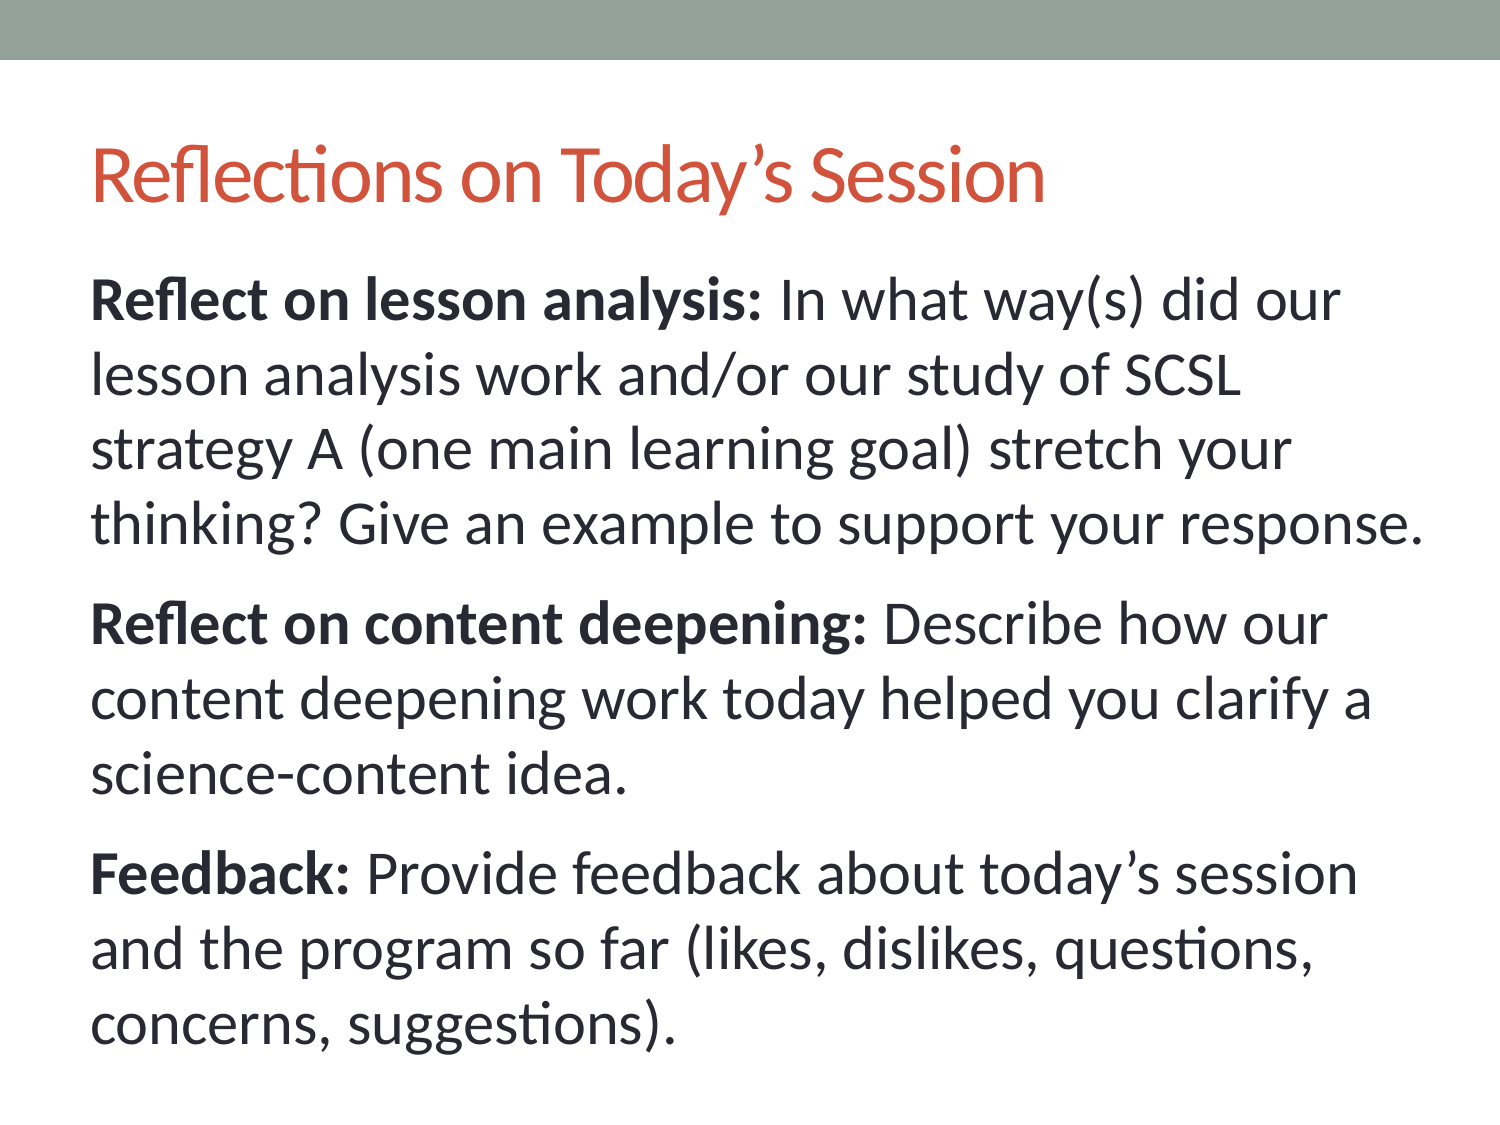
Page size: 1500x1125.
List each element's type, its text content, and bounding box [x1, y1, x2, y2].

title Reflections on Today’s Session [75, 87, 1450, 249]
list Reflect on lesson analysis: In what way(s) did our lesson analysis work and/or our study of SCSL strategy A (one main learning goal) stretch your thinking? Give an example to support your response. Reflect on content deepening: Describe how our content deepening work today helped you clarify a science-content idea. Feedback: Provide feedback about today’s session and the program so far (likes, dislikes, questions, concerns, suggestions). [75, 249, 1463, 1088]
